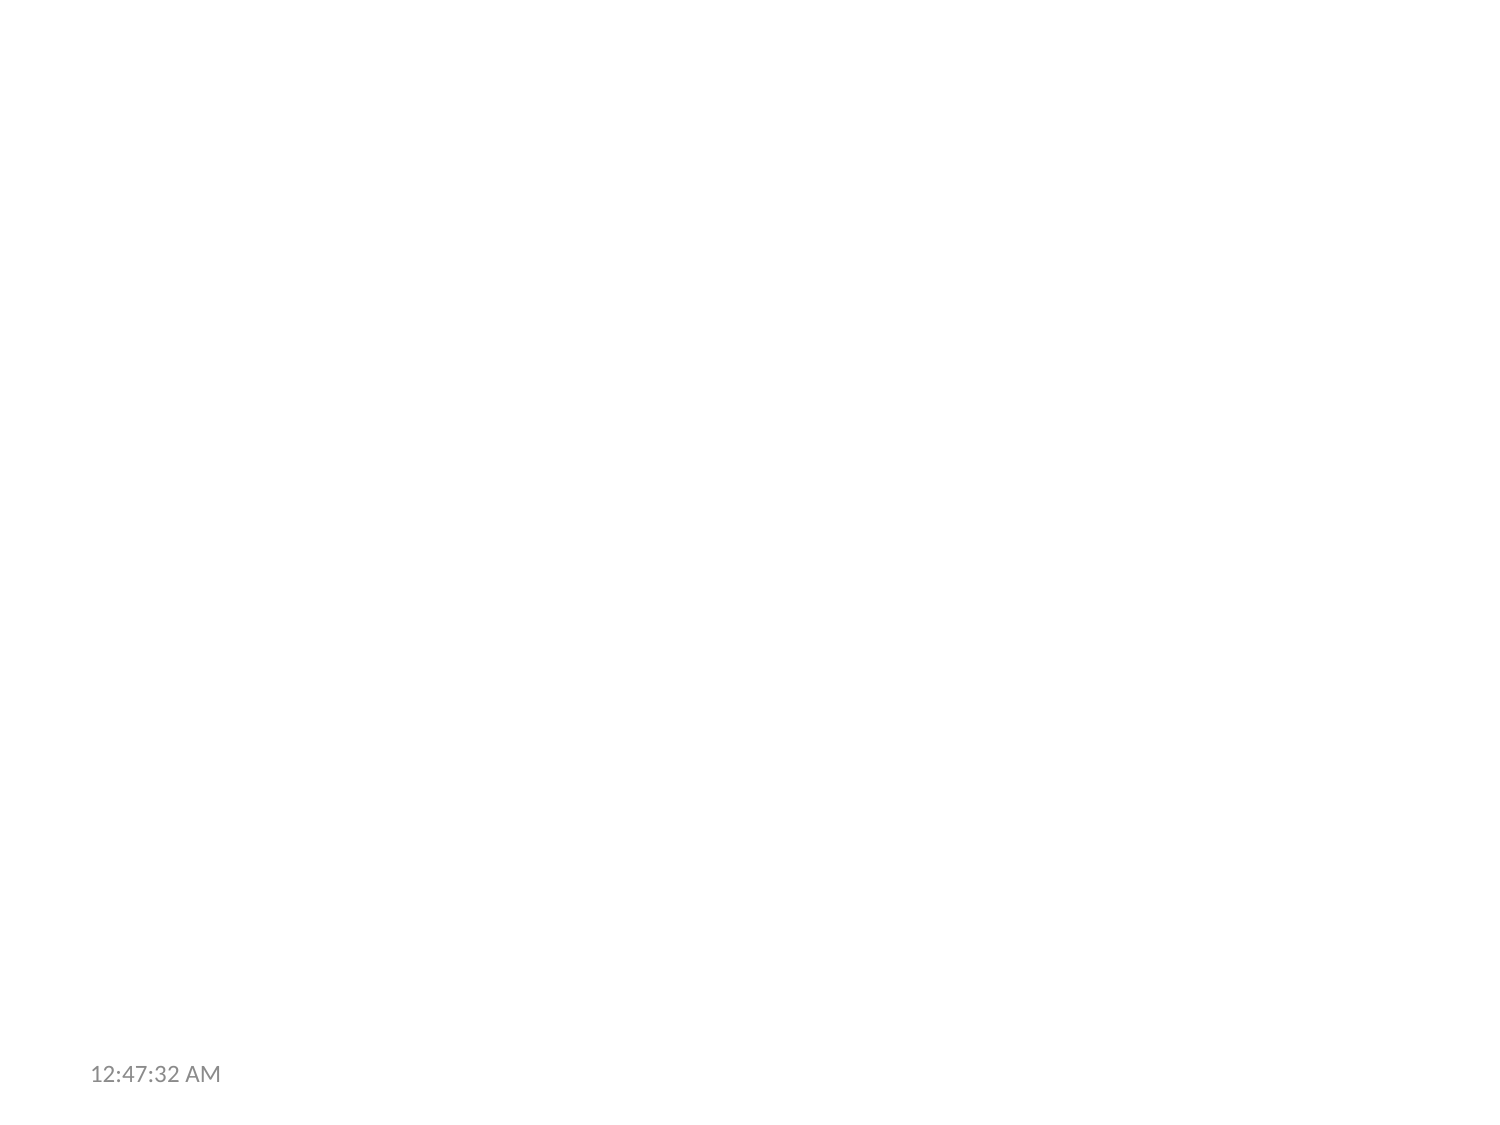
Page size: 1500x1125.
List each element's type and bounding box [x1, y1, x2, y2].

slide_number [75, 1042, 425, 1103]
